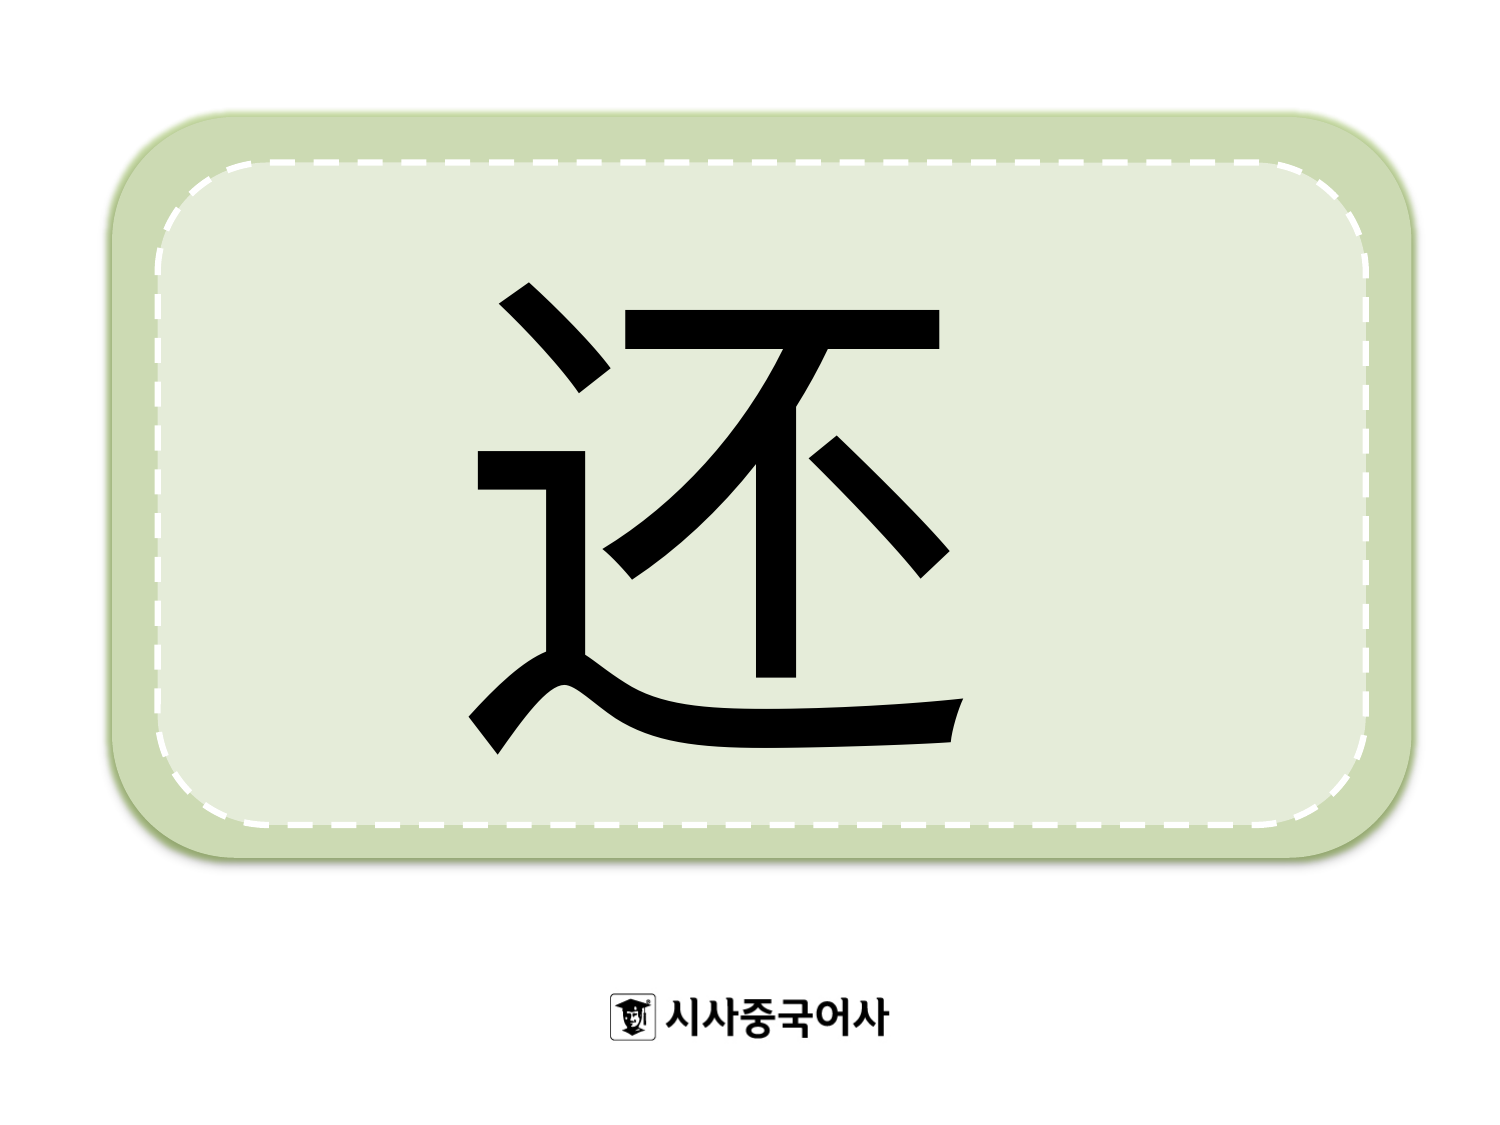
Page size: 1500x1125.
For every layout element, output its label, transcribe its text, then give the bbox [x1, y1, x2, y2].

text_box 还 [171, 172, 1380, 836]
picture [602, 987, 898, 1047]
text_box [162, 160, 1371, 824]
